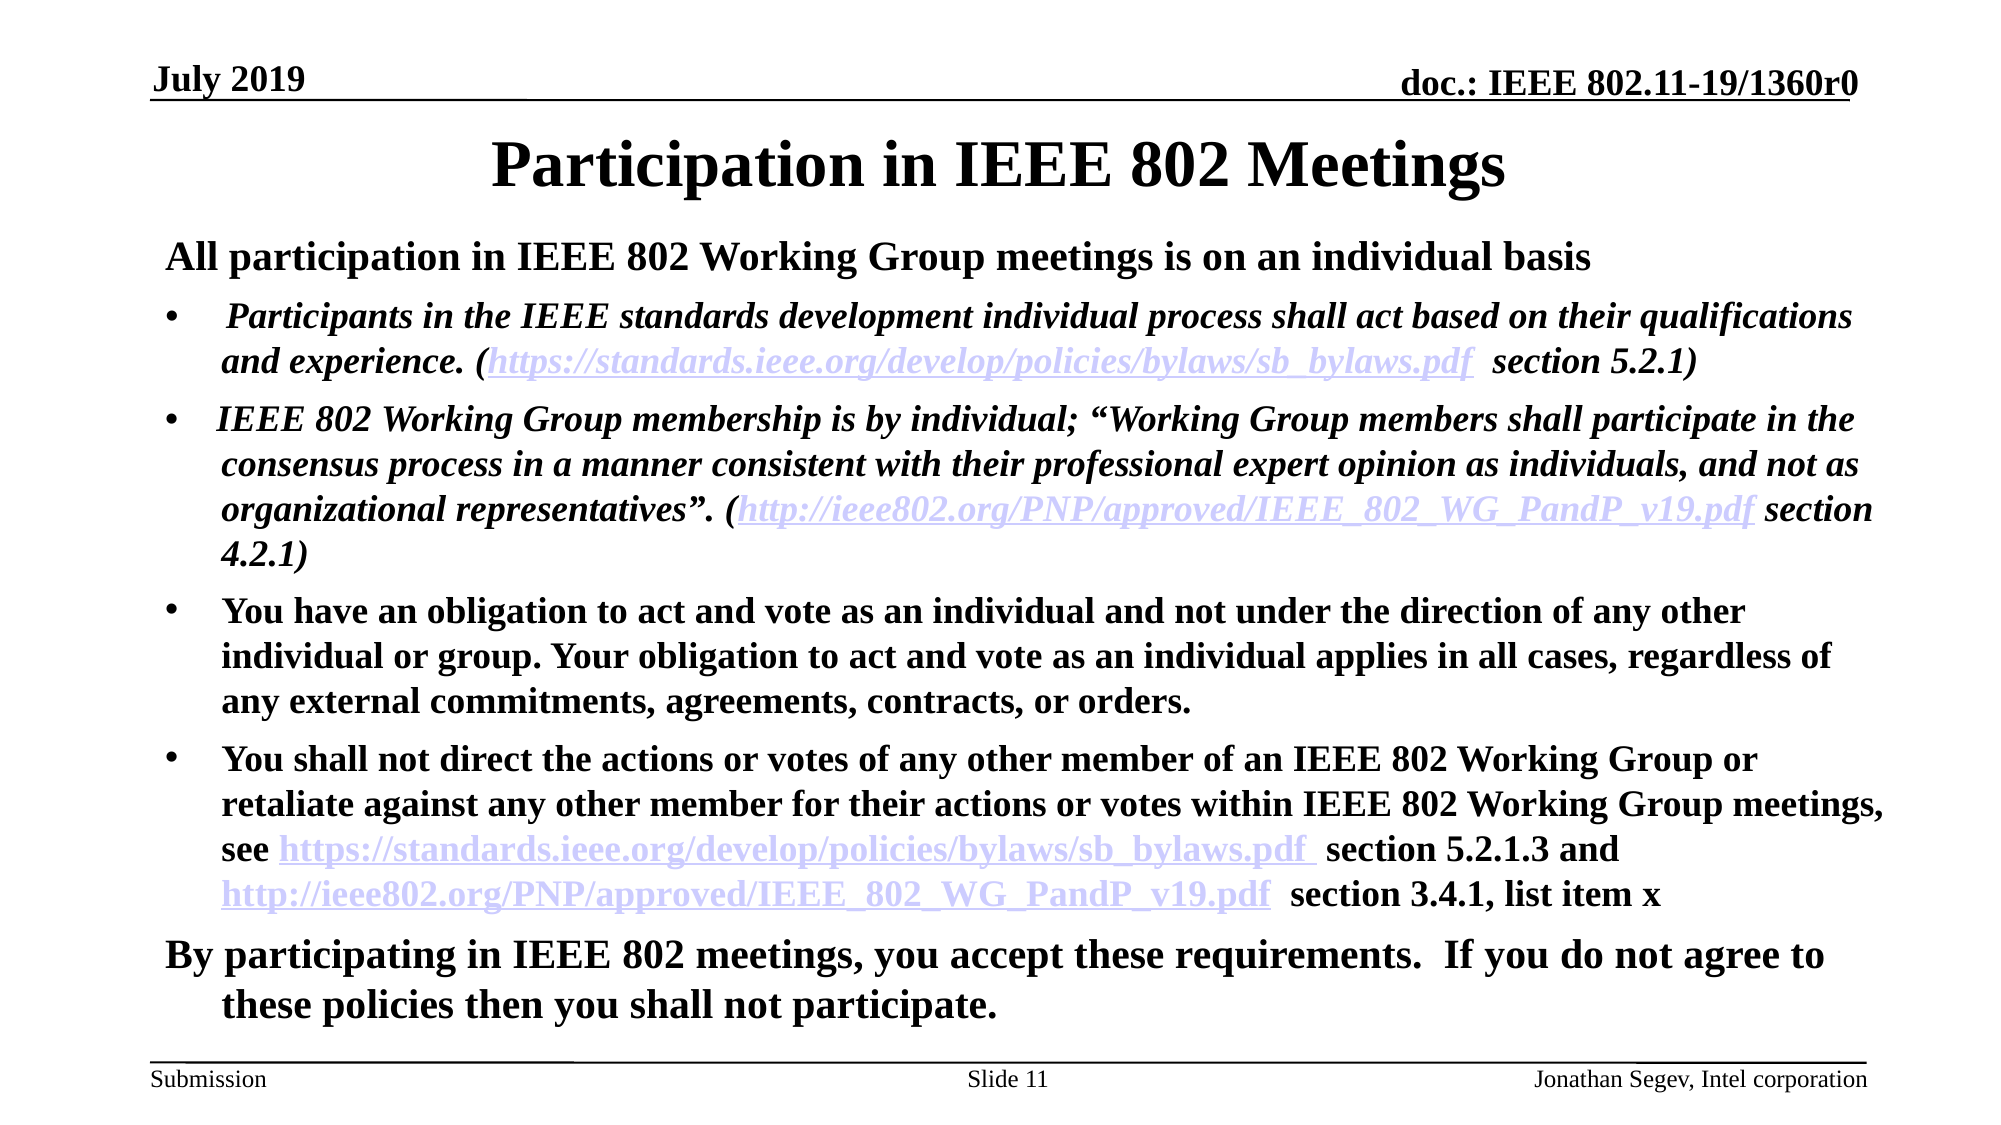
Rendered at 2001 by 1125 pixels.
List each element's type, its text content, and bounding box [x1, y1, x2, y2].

title Participation in IEEE 802 Meetings [149, 112, 1850, 209]
slide_number Slide 11 [950, 1061, 1067, 1123]
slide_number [152, 54, 563, 100]
list All participation in IEEE 802 Working Group meetings is on an individual basis • Participants in the IEEE standards development individual process shall act based on their qualifications and experience. (https://standards.ieee.org/develop/policies/bylaws/sb_bylaws.pdf section 5.2.1) • IEEE 802 Working Group membership is by individual; “Working Group members shall participate in the consensus process in a manner consistent with their professional expert opinion as individuals, and not as organizational representatives”. (http://ieee802.org/PNP/approved/IEEE_802_WG_PandP_v19.pdf section 4.2.1) You have an obligation to act and vote as an individual and not under the direction of any other individual or group. Your obligation to act and vote as an individual applies in all cases, regardless of any external commitments, agreements, contracts, or orders. You shall not direct the actions or votes of any other member of an IEEE 802 Working Group or retaliate against any other member for their actions or votes within IEEE 802 Working Group meetings, see https://standards.ieee.org/develop/policies/bylaws/sb_bylaws.pdf section 5.2.1.3 and http://ieee802.org/PNP/approved/IEEE_802_WG_PandP_v19.pdf section 3.4.1, list item x By participating in IEEE 802 meetings, you accept these requirements. If you do not agree to these policies then you shall not participate. [149, 220, 1910, 1000]
footer Jonathan Segev, Intel corporation [1171, 1061, 1869, 1093]
